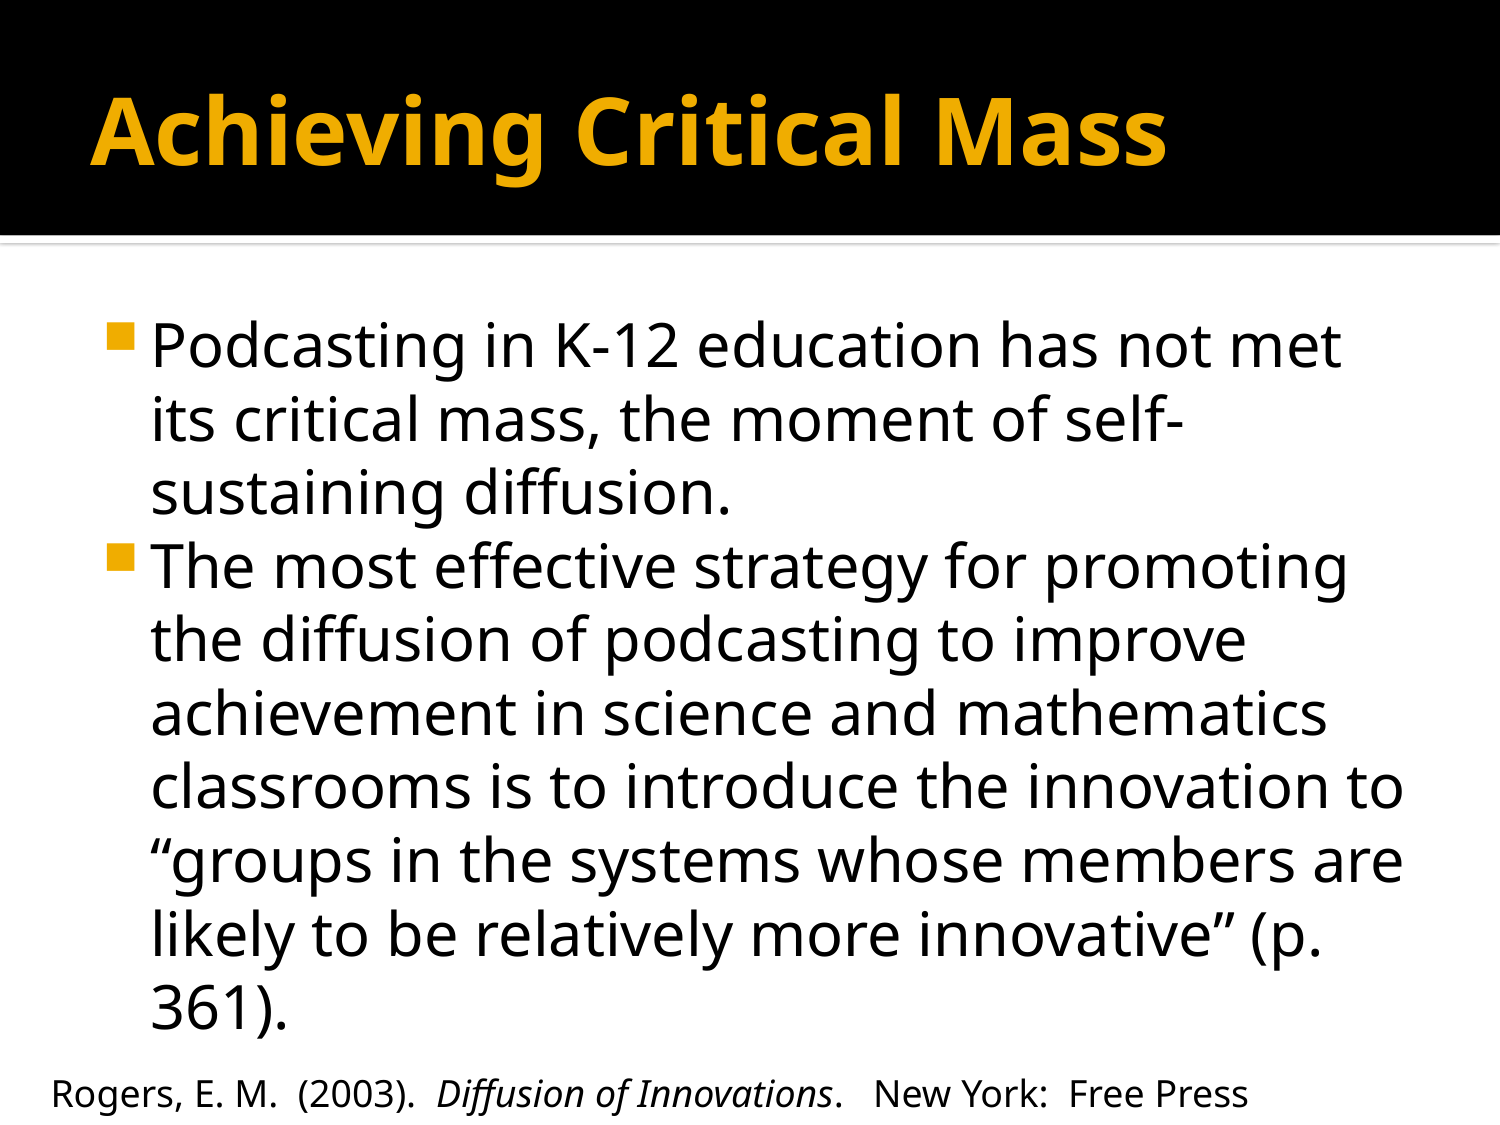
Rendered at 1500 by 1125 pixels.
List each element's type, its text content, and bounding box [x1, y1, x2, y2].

title Achieving Critical Mass [75, 25, 1425, 231]
list Podcasting in K-12 education has not met its critical mass, the moment of self-sustaining diffusion. The most effective strategy for promoting the diffusion of podcasting to improve achievement in science and mathematics classrooms is to introduce the innovation to “groups in the systems whose members are likely to be relatively more innovative” (p. 361). [75, 291, 1425, 1050]
text_box Rogers, E. M. (2003). Diffusion of Innovations. New York: Free Press [35, 1062, 1265, 1123]
